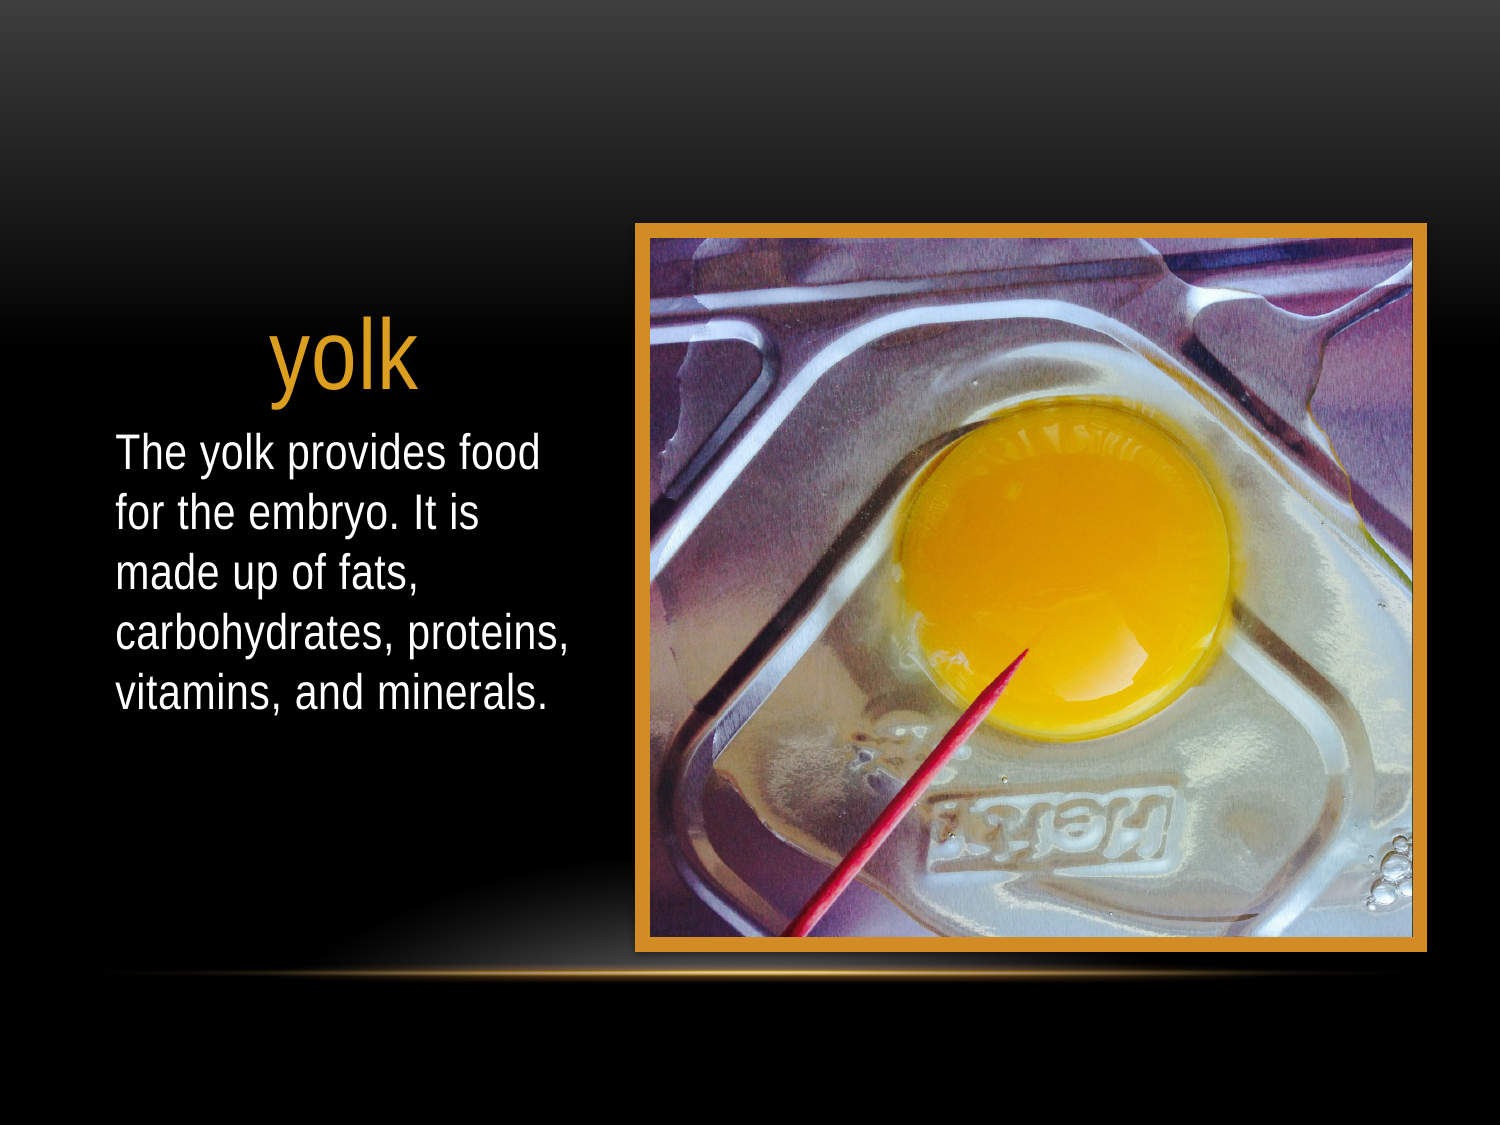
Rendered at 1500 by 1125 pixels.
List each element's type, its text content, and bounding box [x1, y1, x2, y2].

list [649, 237, 1413, 938]
picture [0, 0, 1500, 1125]
list The yolk provides food for the embryo. It is made up of fats, carbohydrates, proteins, vitamins, and minerals. [100, 417, 588, 938]
title yolk [100, 237, 588, 417]
